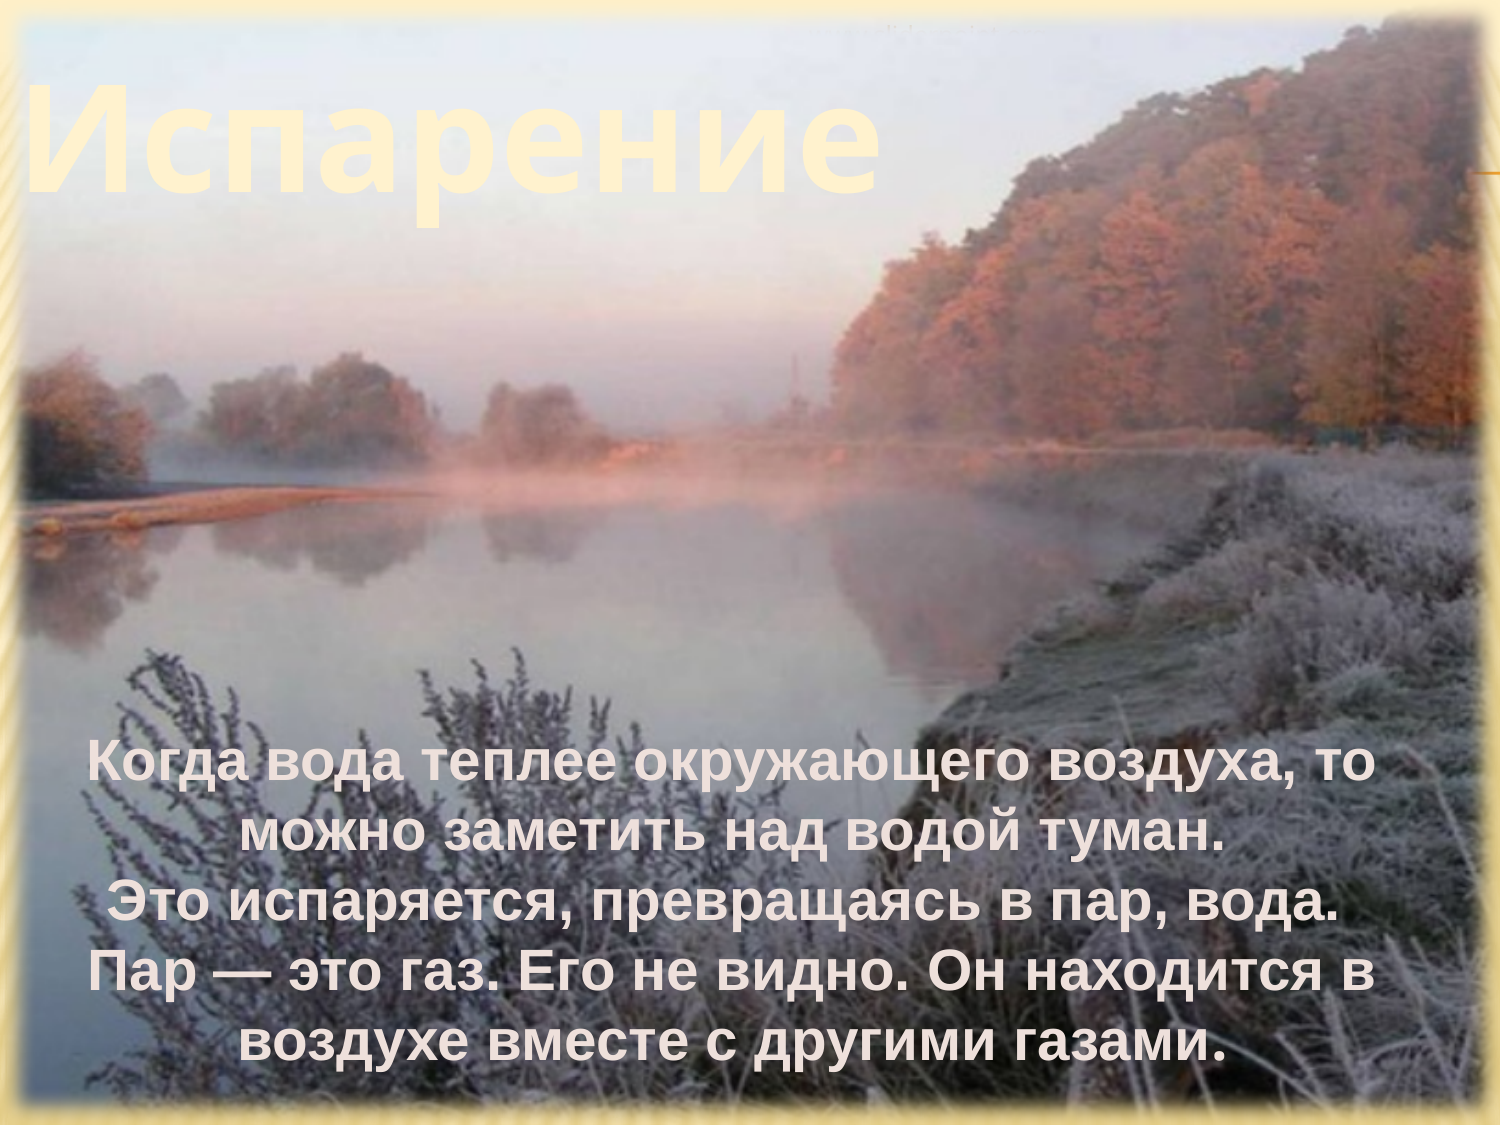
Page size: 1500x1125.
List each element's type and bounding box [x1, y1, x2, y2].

list [0, 0, 1500, 1125]
